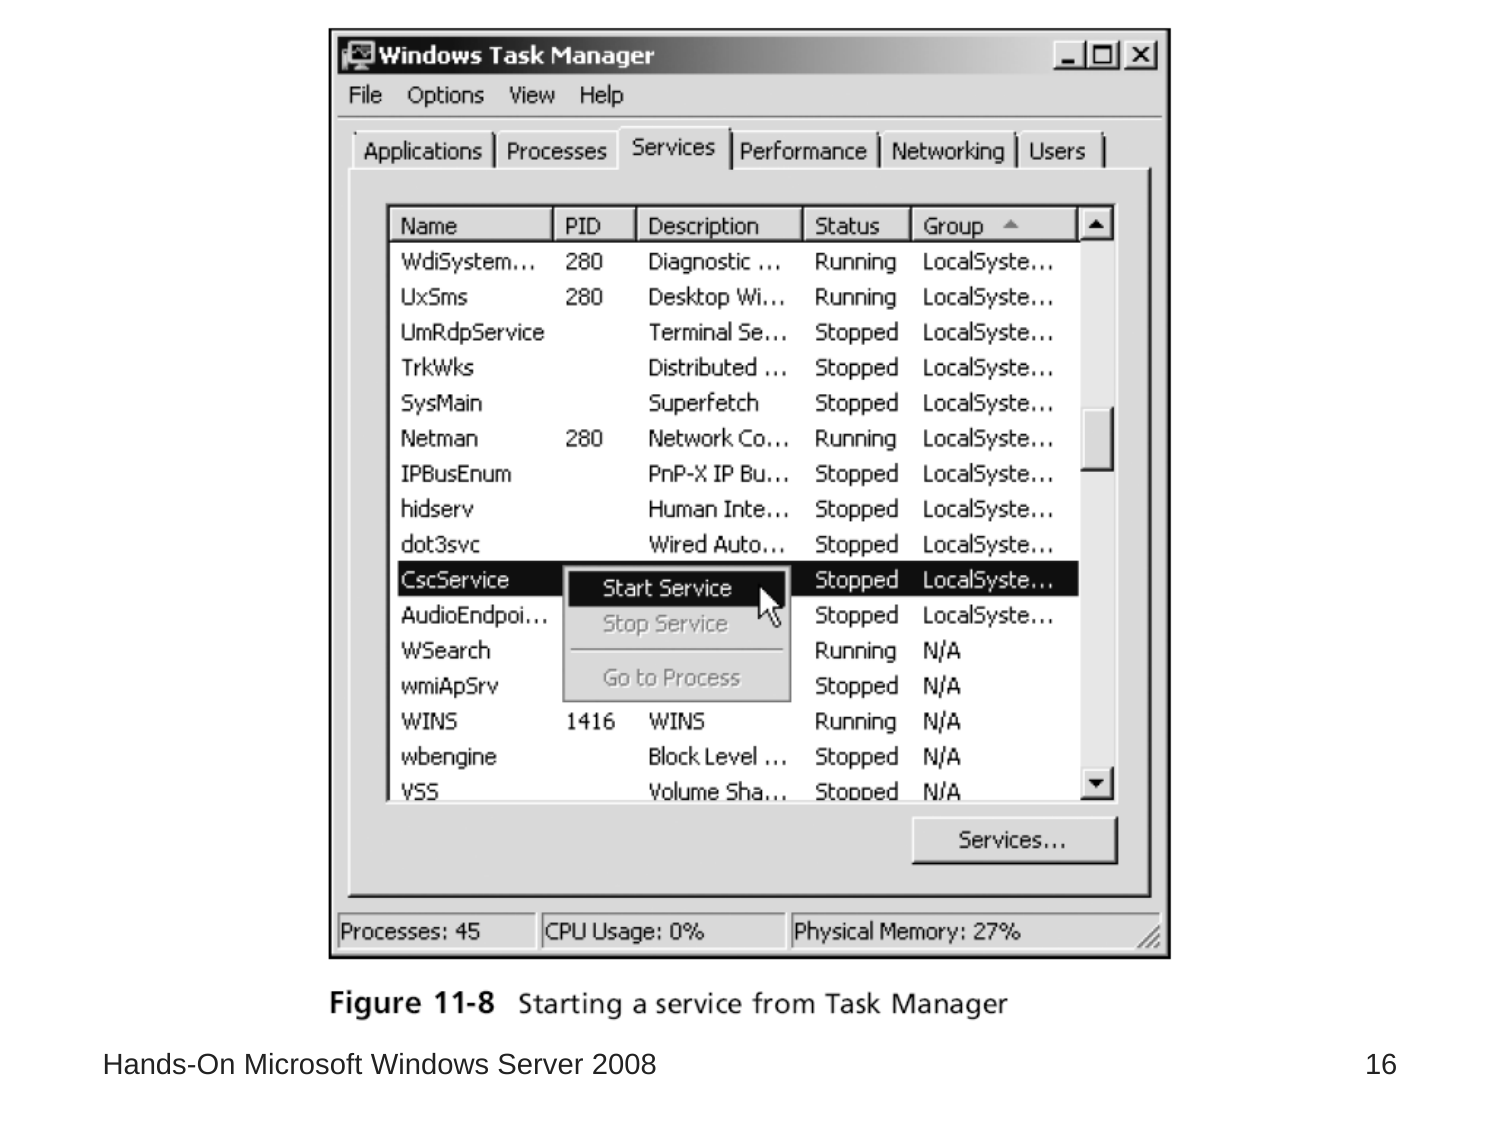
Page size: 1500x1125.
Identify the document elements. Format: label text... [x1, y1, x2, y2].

footer Hands-On Microsoft Windows Server 2008 [87, 1037, 1051, 1101]
slide_number 16 [1074, 1037, 1413, 1101]
picture [326, 24, 1174, 1026]
